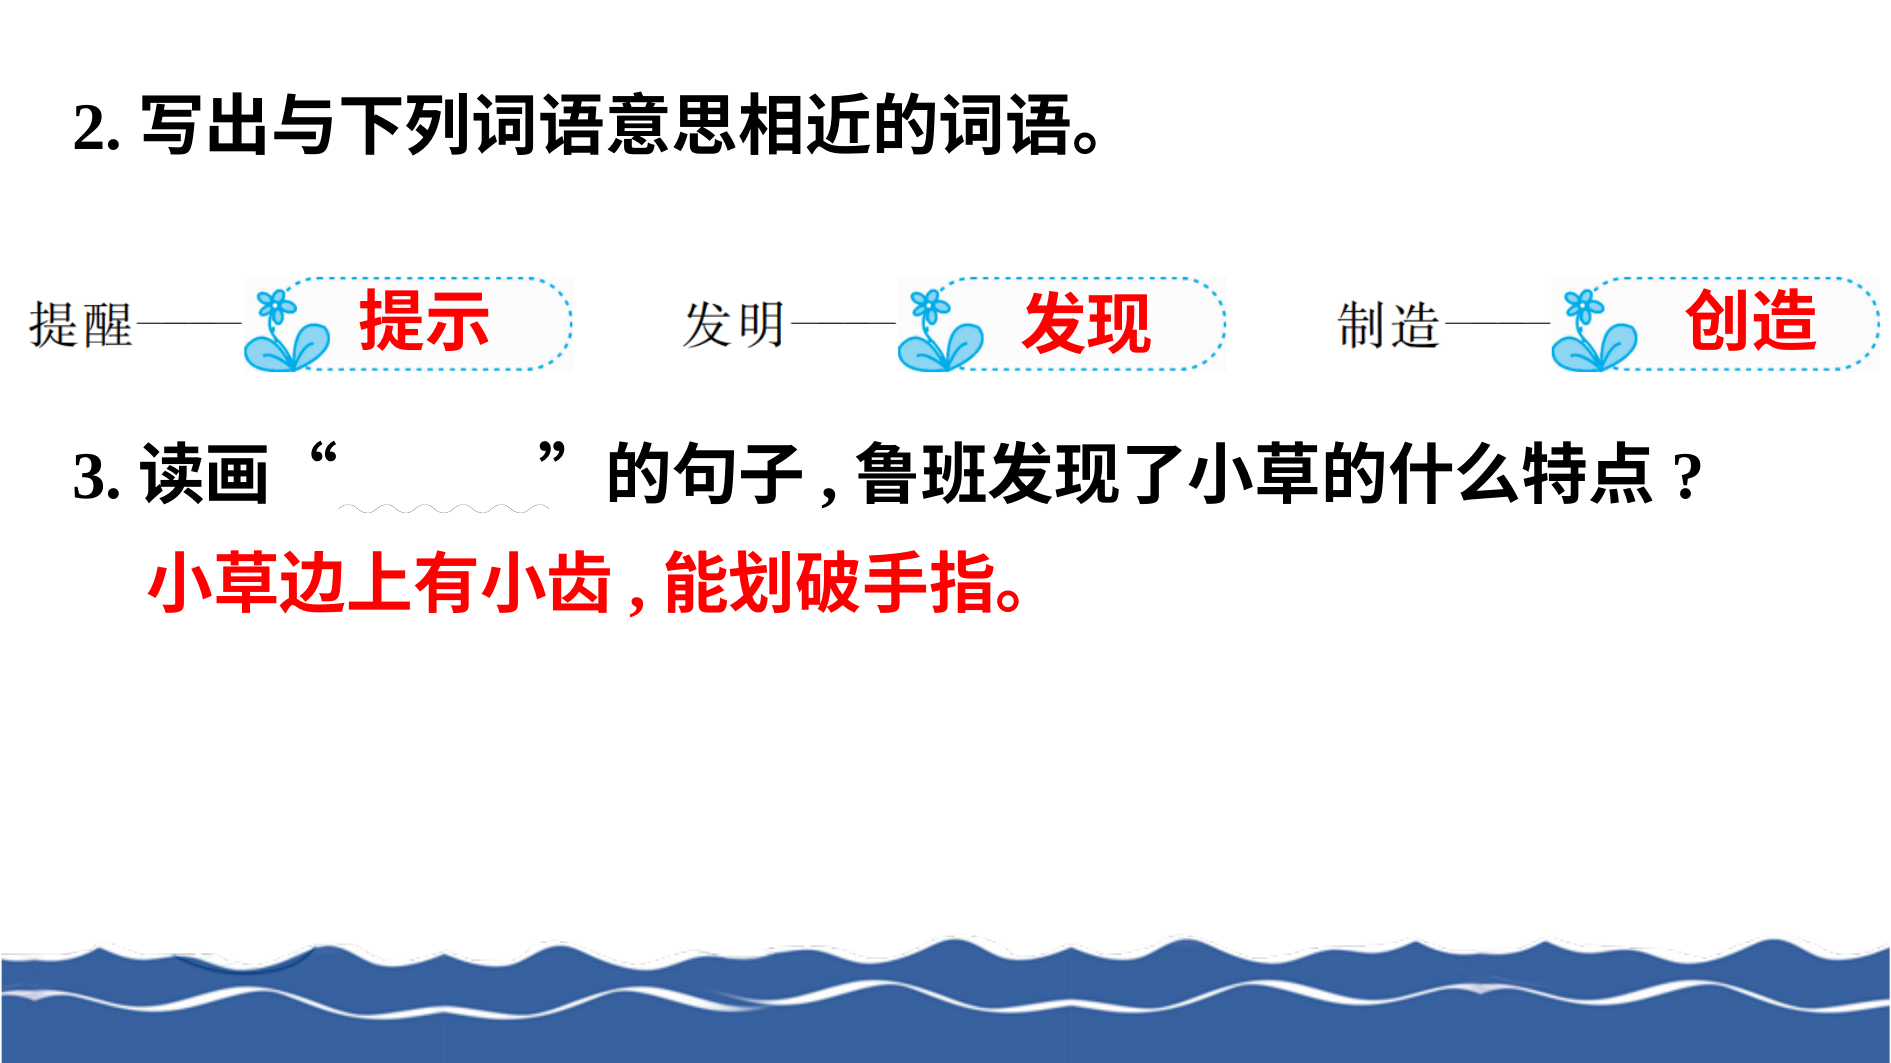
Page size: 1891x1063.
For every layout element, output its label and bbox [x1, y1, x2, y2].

picture [1, 886, 1891, 1063]
text_box [3, 35, 1891, 643]
